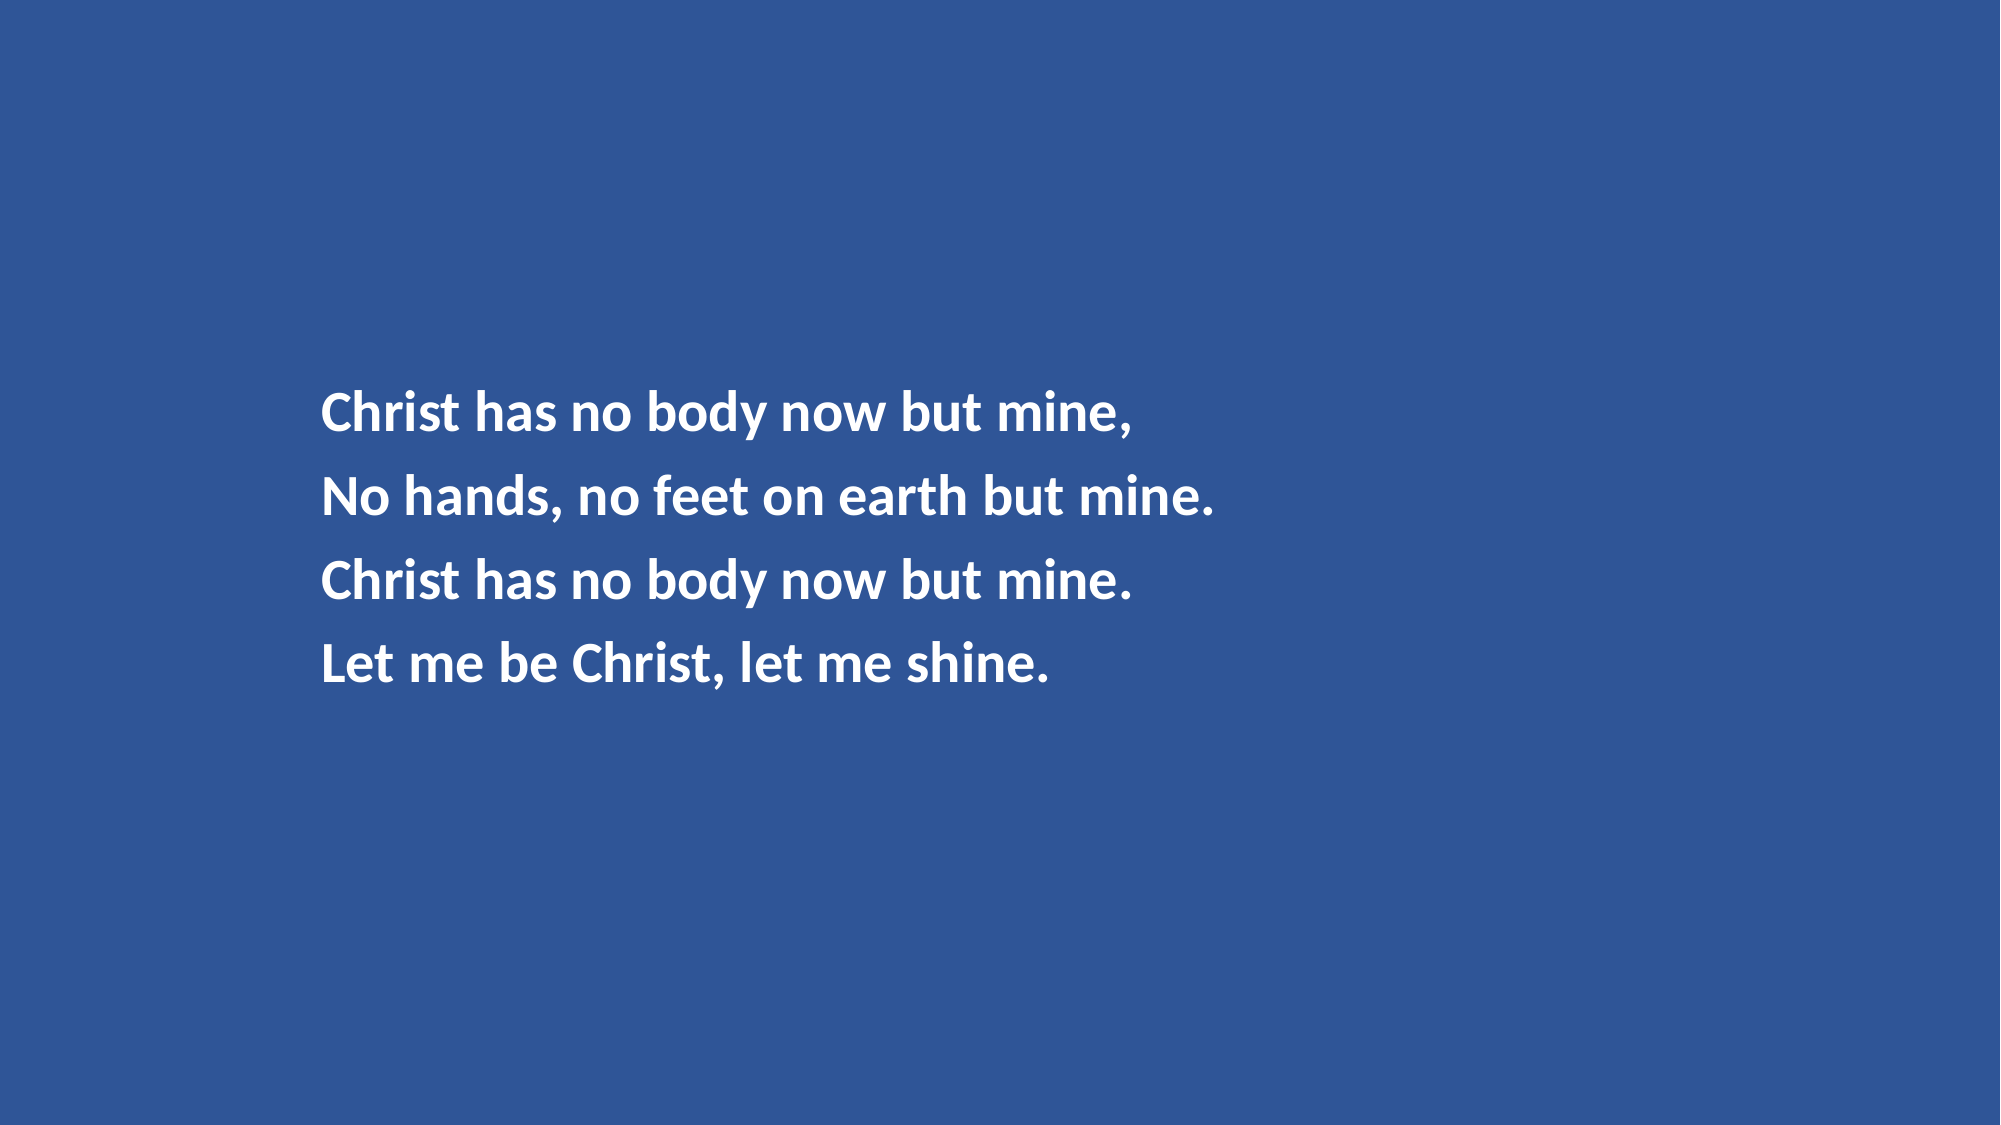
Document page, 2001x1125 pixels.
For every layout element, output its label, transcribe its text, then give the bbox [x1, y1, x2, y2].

list Christ has no body now but mine, No hands, no feet on earth but mine. Christ has no body now but mine. Let me be Christ, let me shine. [306, 373, 1694, 751]
